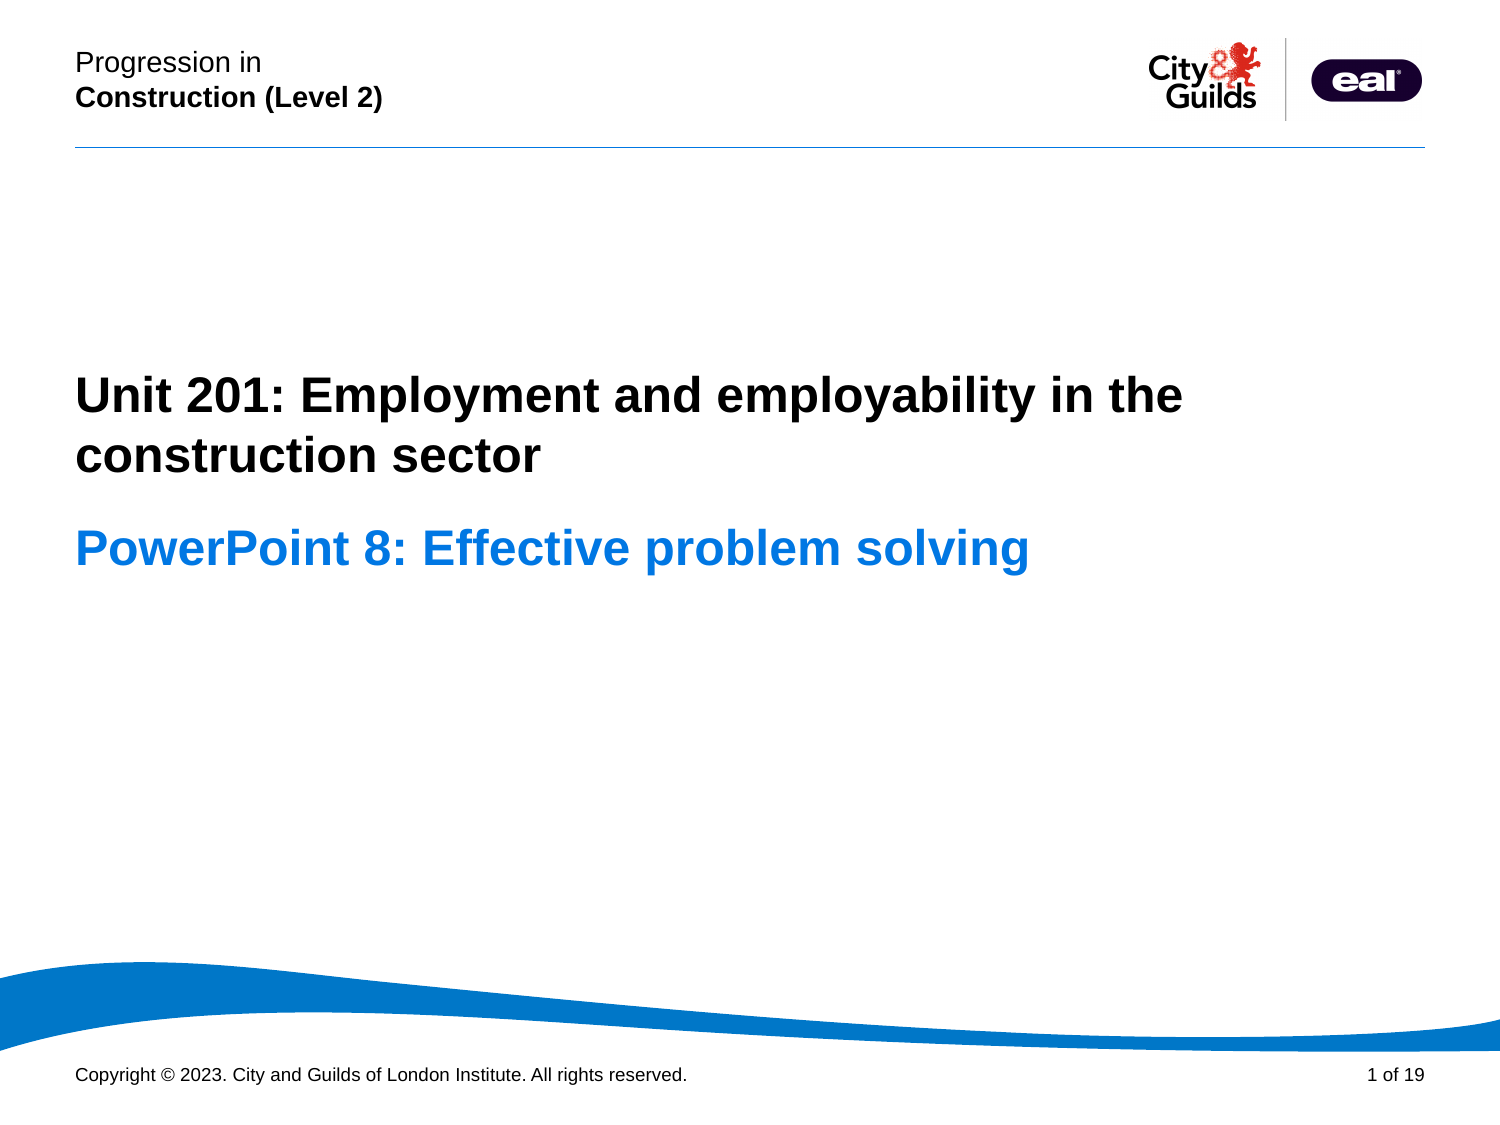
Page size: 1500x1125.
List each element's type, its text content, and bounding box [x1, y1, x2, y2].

list PowerPoint presentation [74, 224, 1426, 1006]
picture [1149, 38, 1422, 121]
title PowerPoint 8: Effective problem solving [74, 514, 1413, 928]
text_box Unit 201: Employment and employability in the construction sector [75, 362, 1388, 484]
